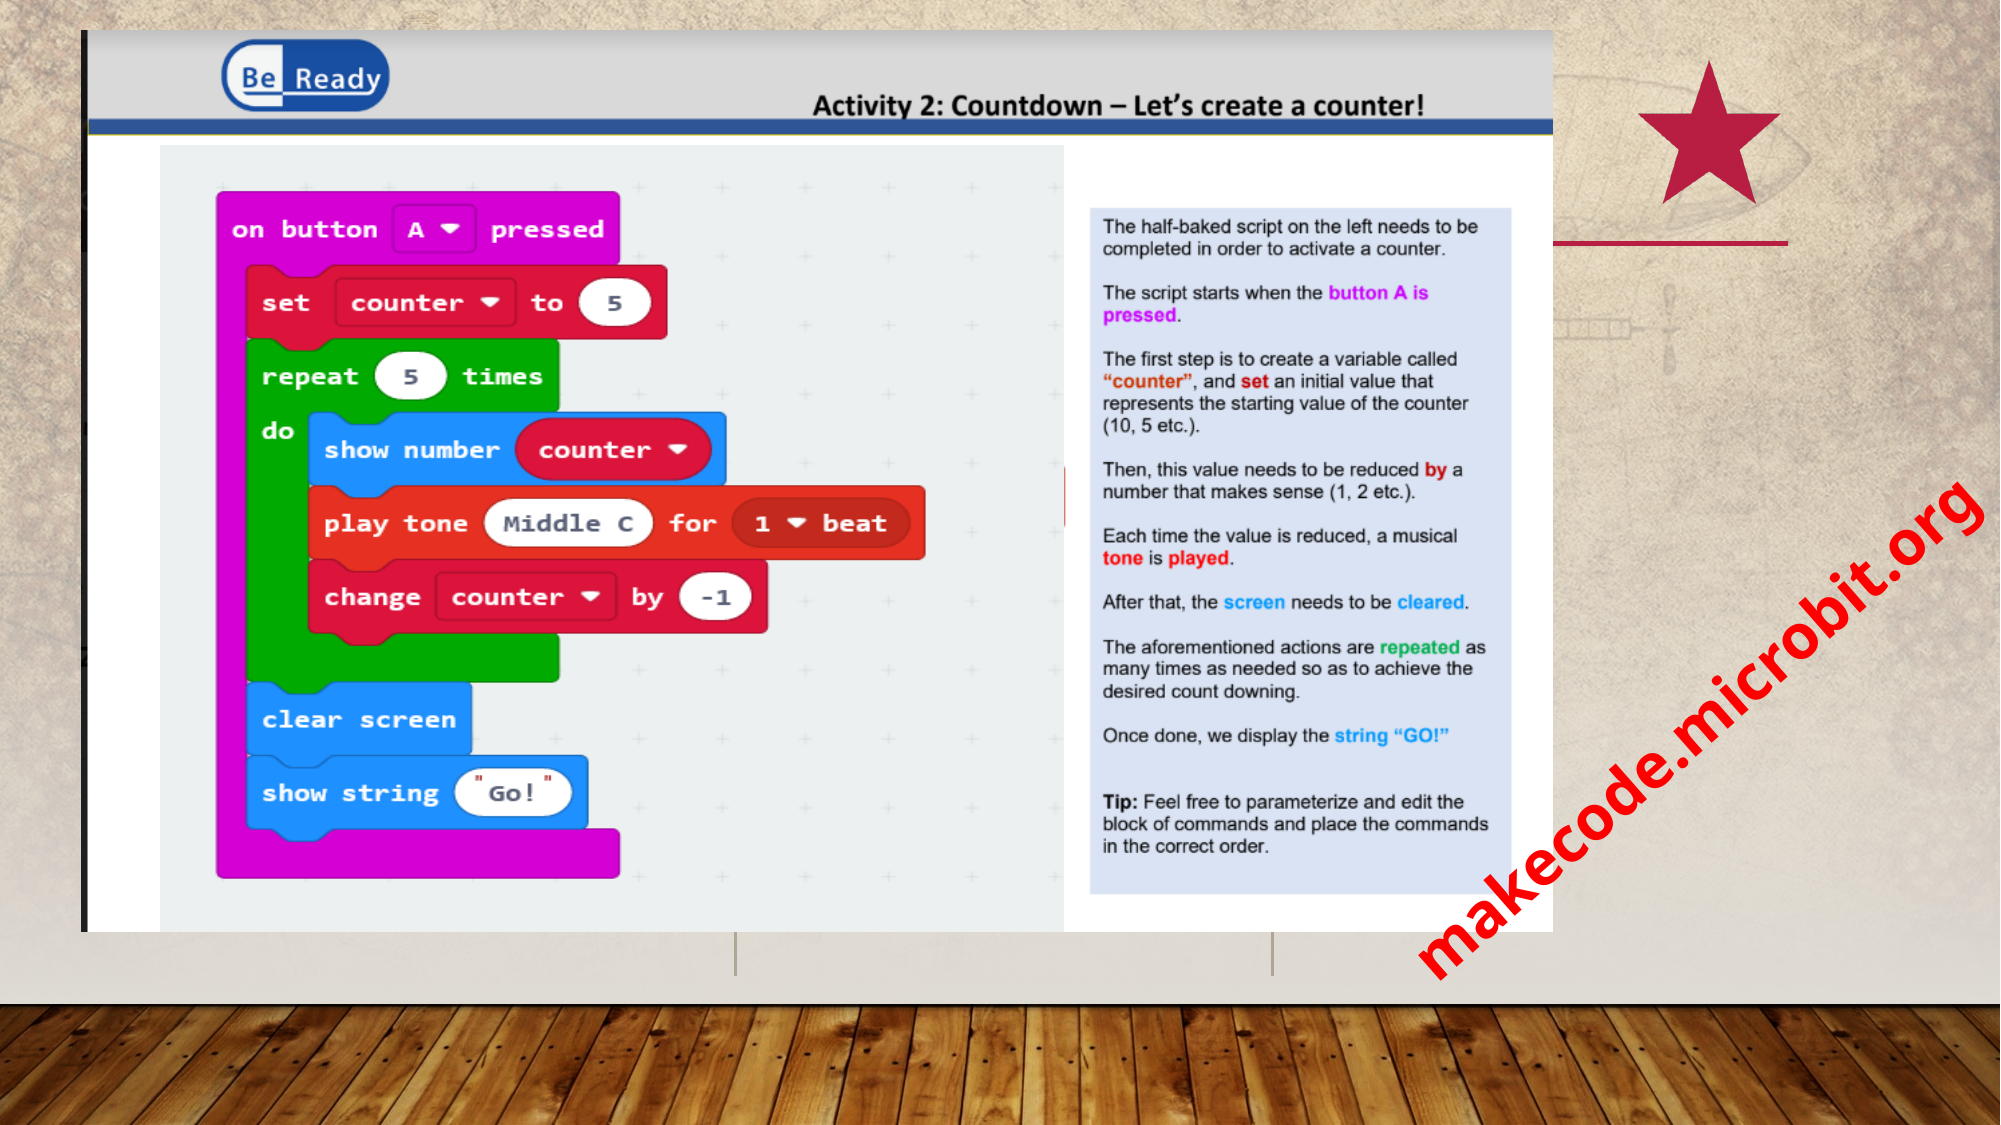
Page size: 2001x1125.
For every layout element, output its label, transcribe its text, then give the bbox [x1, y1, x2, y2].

picture [1623, 45, 1796, 218]
text_box makecode.microbit.org [1368, 412, 2000, 1039]
picture [81, 29, 1553, 932]
picture [0, 1004, 2000, 1125]
